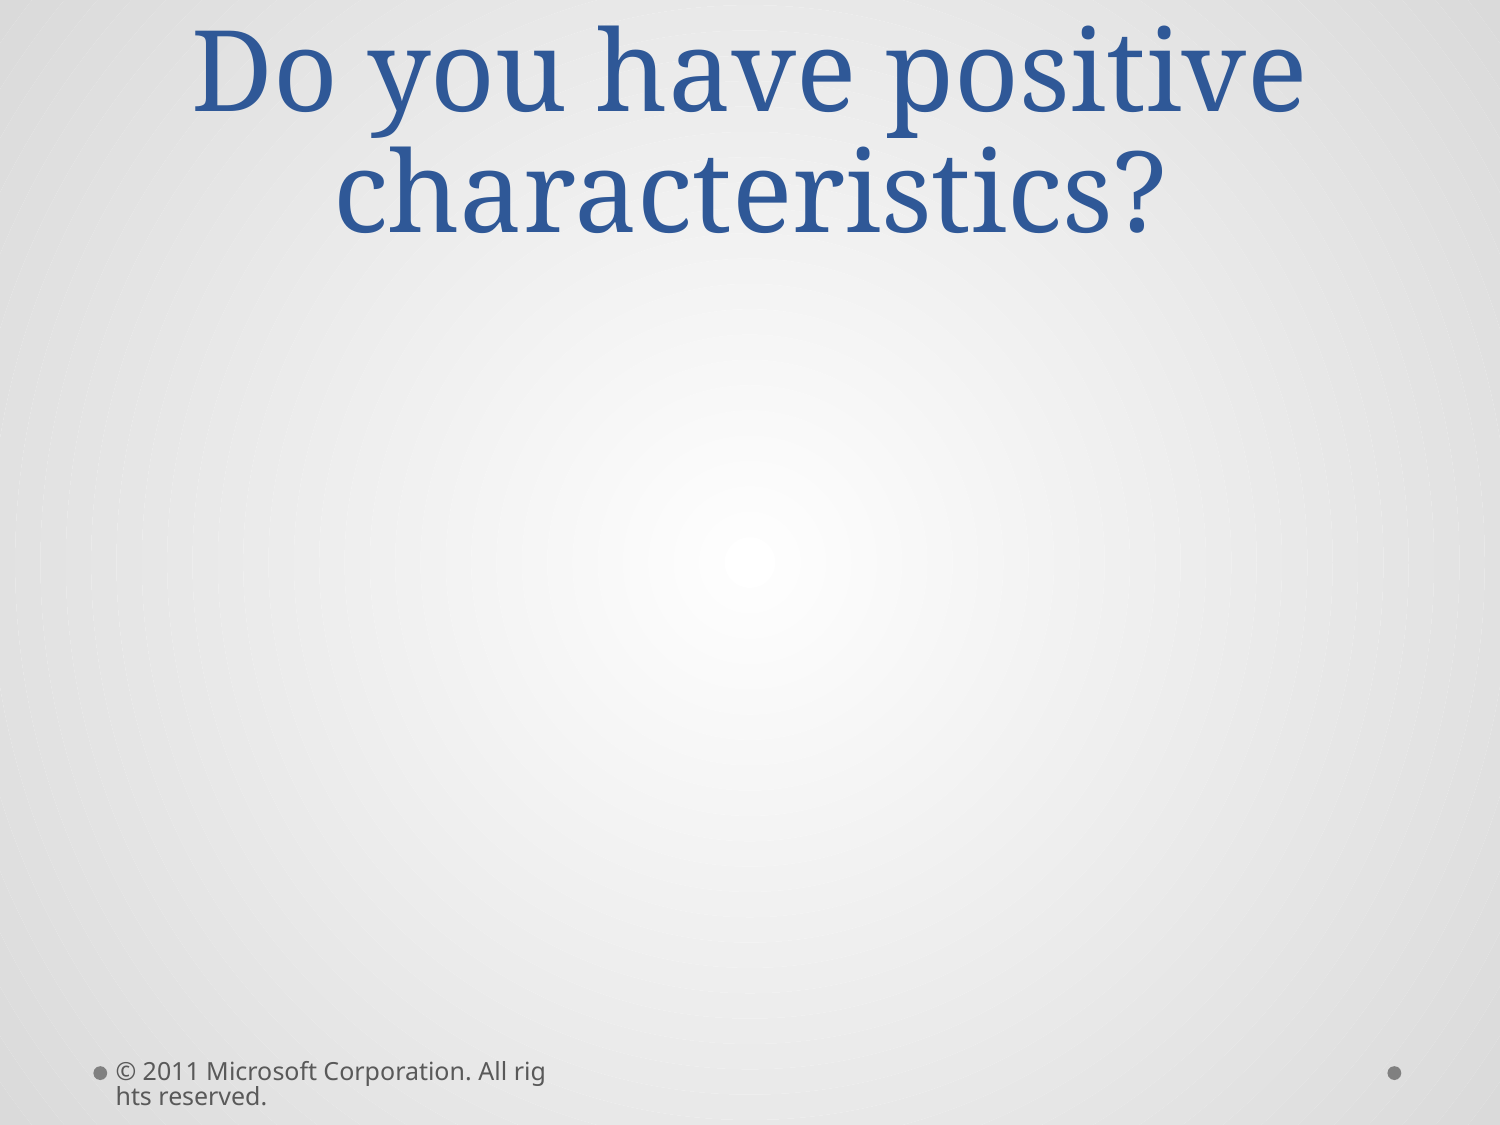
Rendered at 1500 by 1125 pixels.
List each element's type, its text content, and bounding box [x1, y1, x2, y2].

footer © 2011 Microsoft Corporation. All rights reserved. [108, 1042, 576, 1103]
title Do you have positive characteristics? [75, 0, 1425, 263]
